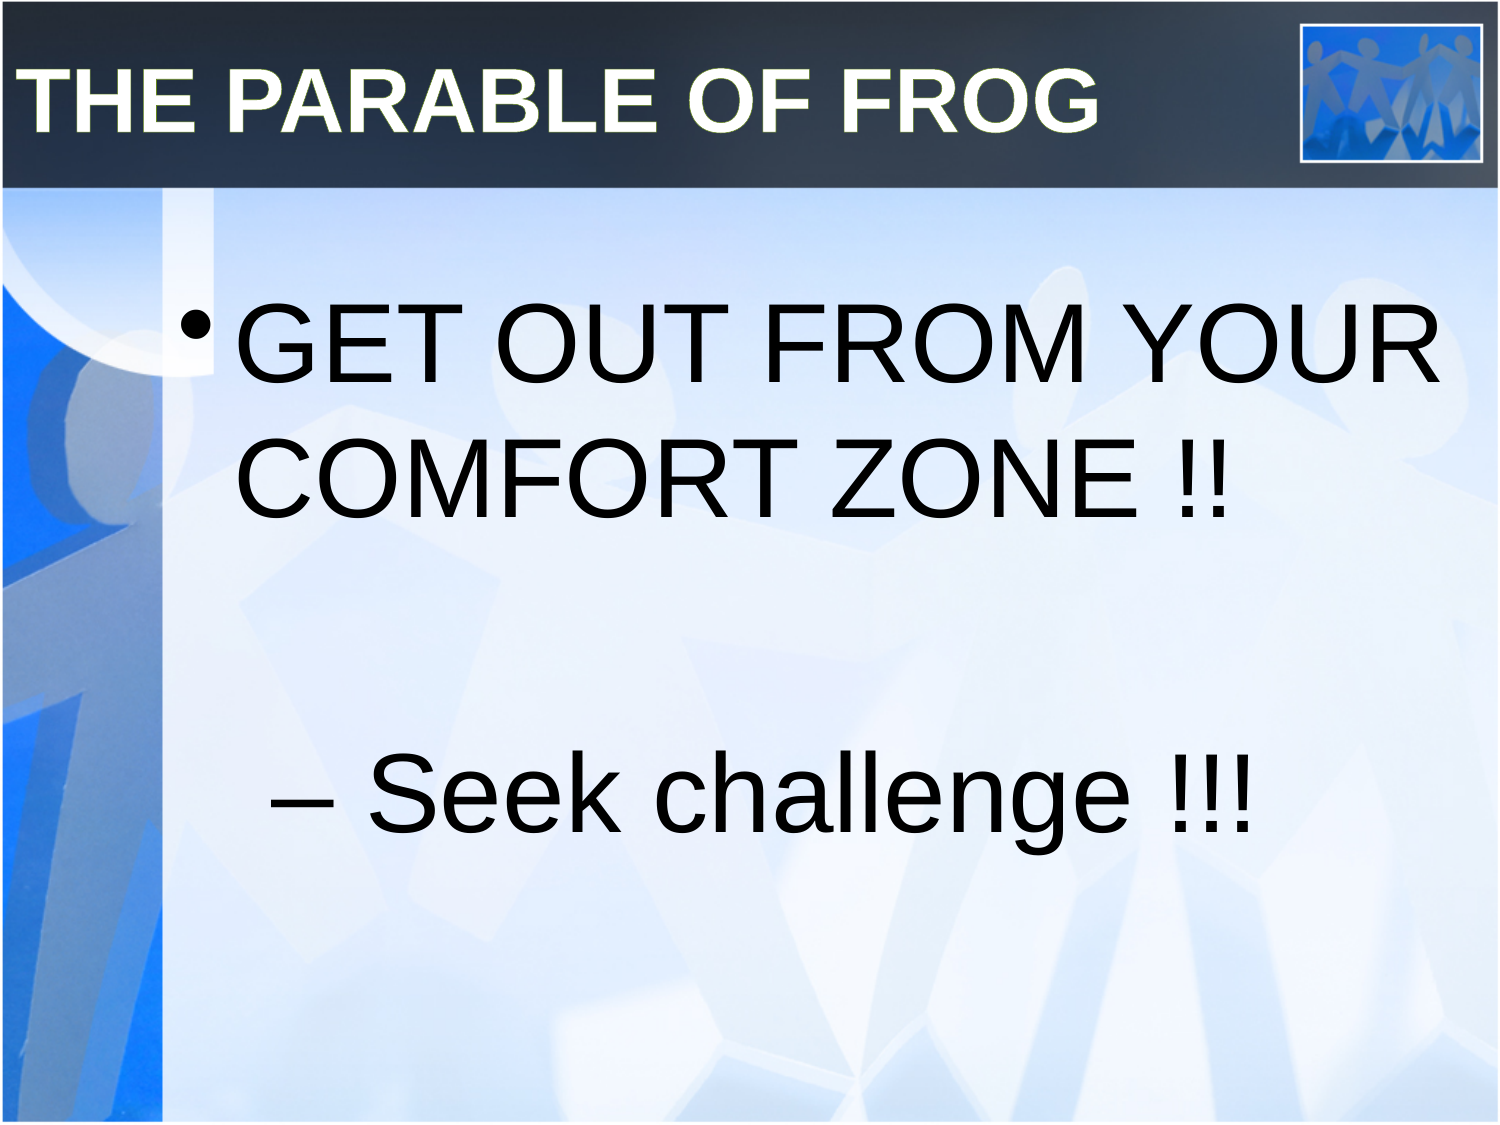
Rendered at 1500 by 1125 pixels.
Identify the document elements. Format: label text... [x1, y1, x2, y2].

picture [0, 0, 1500, 1125]
list GET OUT FROM YOUR COMFORT ZONE !! – Seek challenge !!! [162, 262, 1476, 1013]
title The parable of frog [0, 26, 1313, 165]
